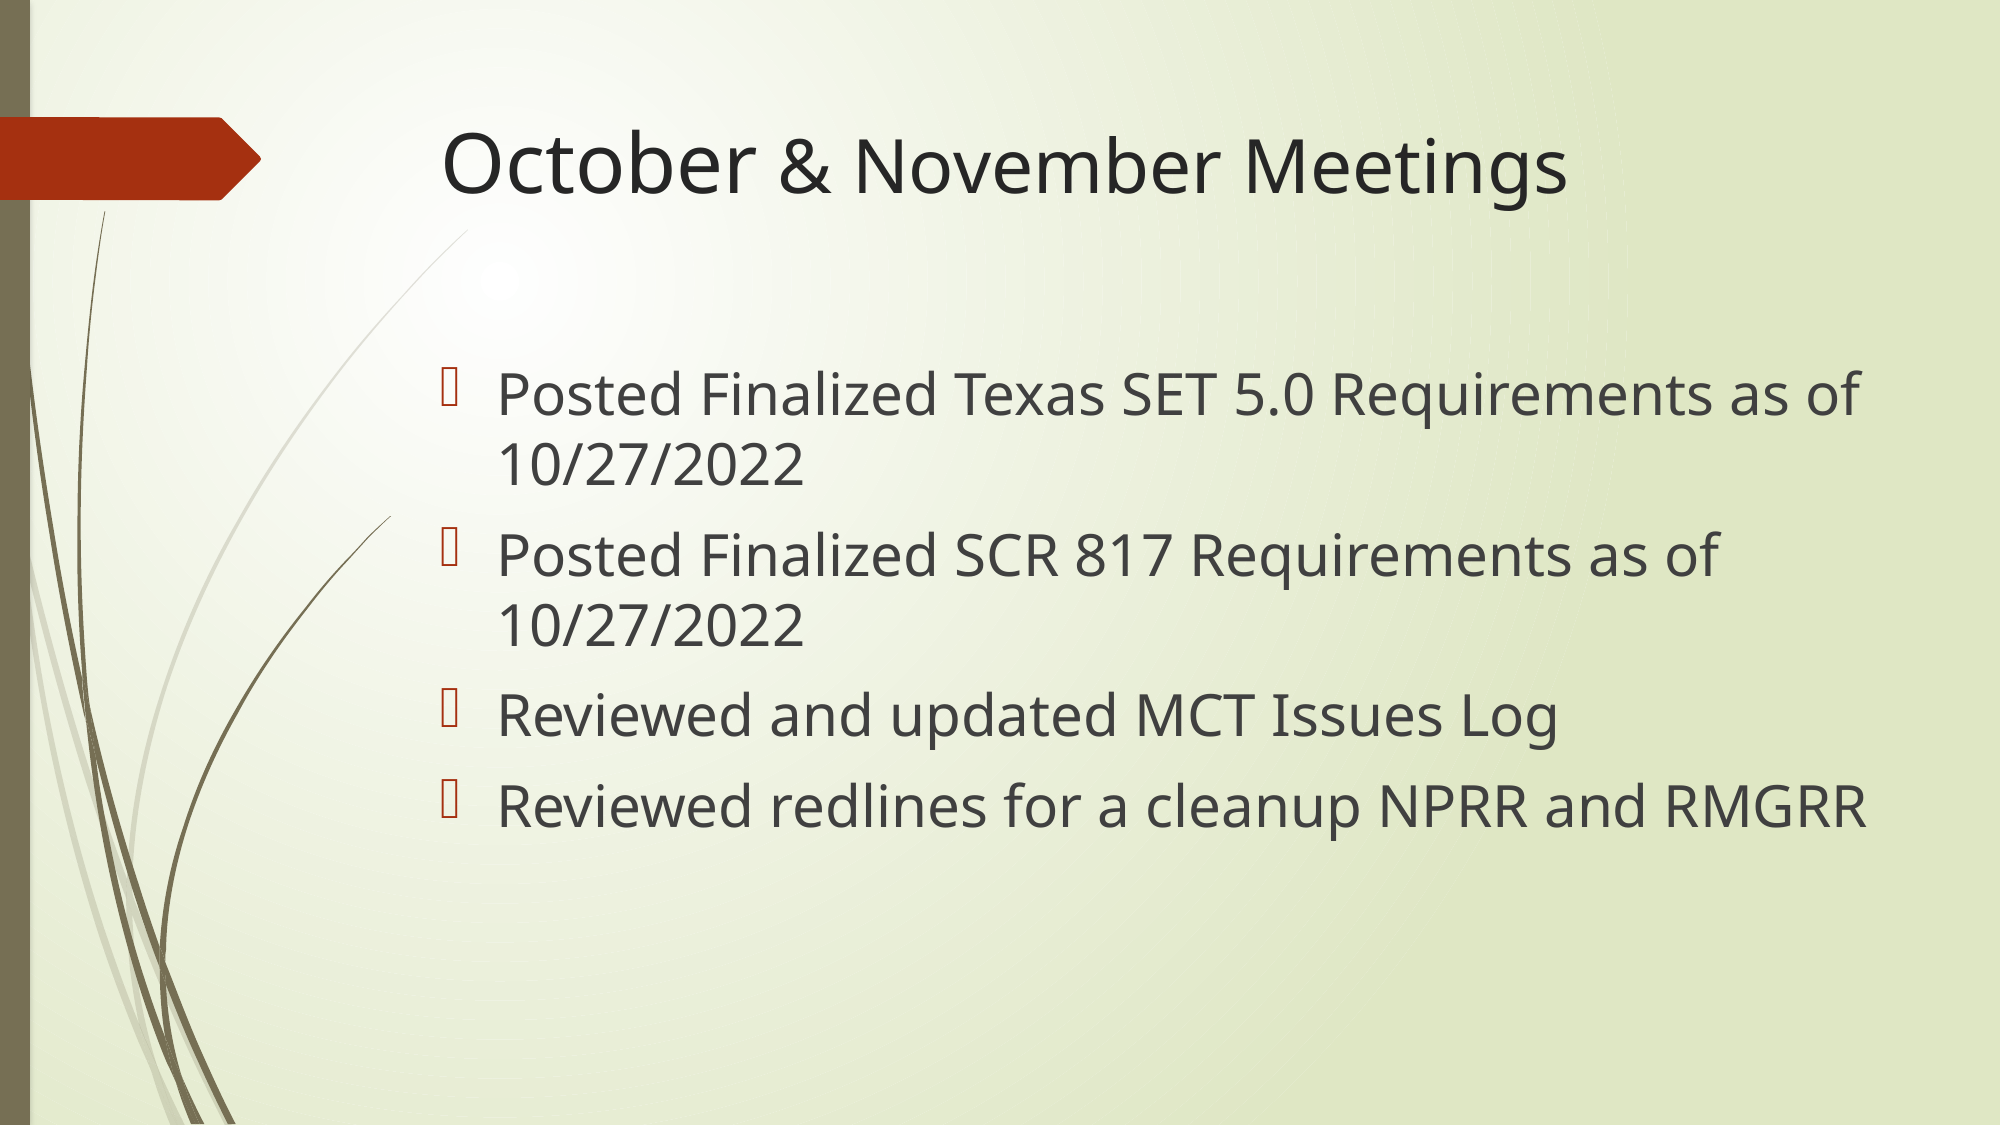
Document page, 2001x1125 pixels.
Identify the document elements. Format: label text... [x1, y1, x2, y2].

title October & November Meetings [425, 102, 1888, 313]
list Posted Finalized Texas SET 5.0 Requirements as of 10/27/2022 Posted Finalized SCR 817 Requirements as of 10/27/2022 Reviewed and updated MCT Issues Log Reviewed redlines for a cleanup NPRR and RMGRR [424, 350, 1888, 970]
